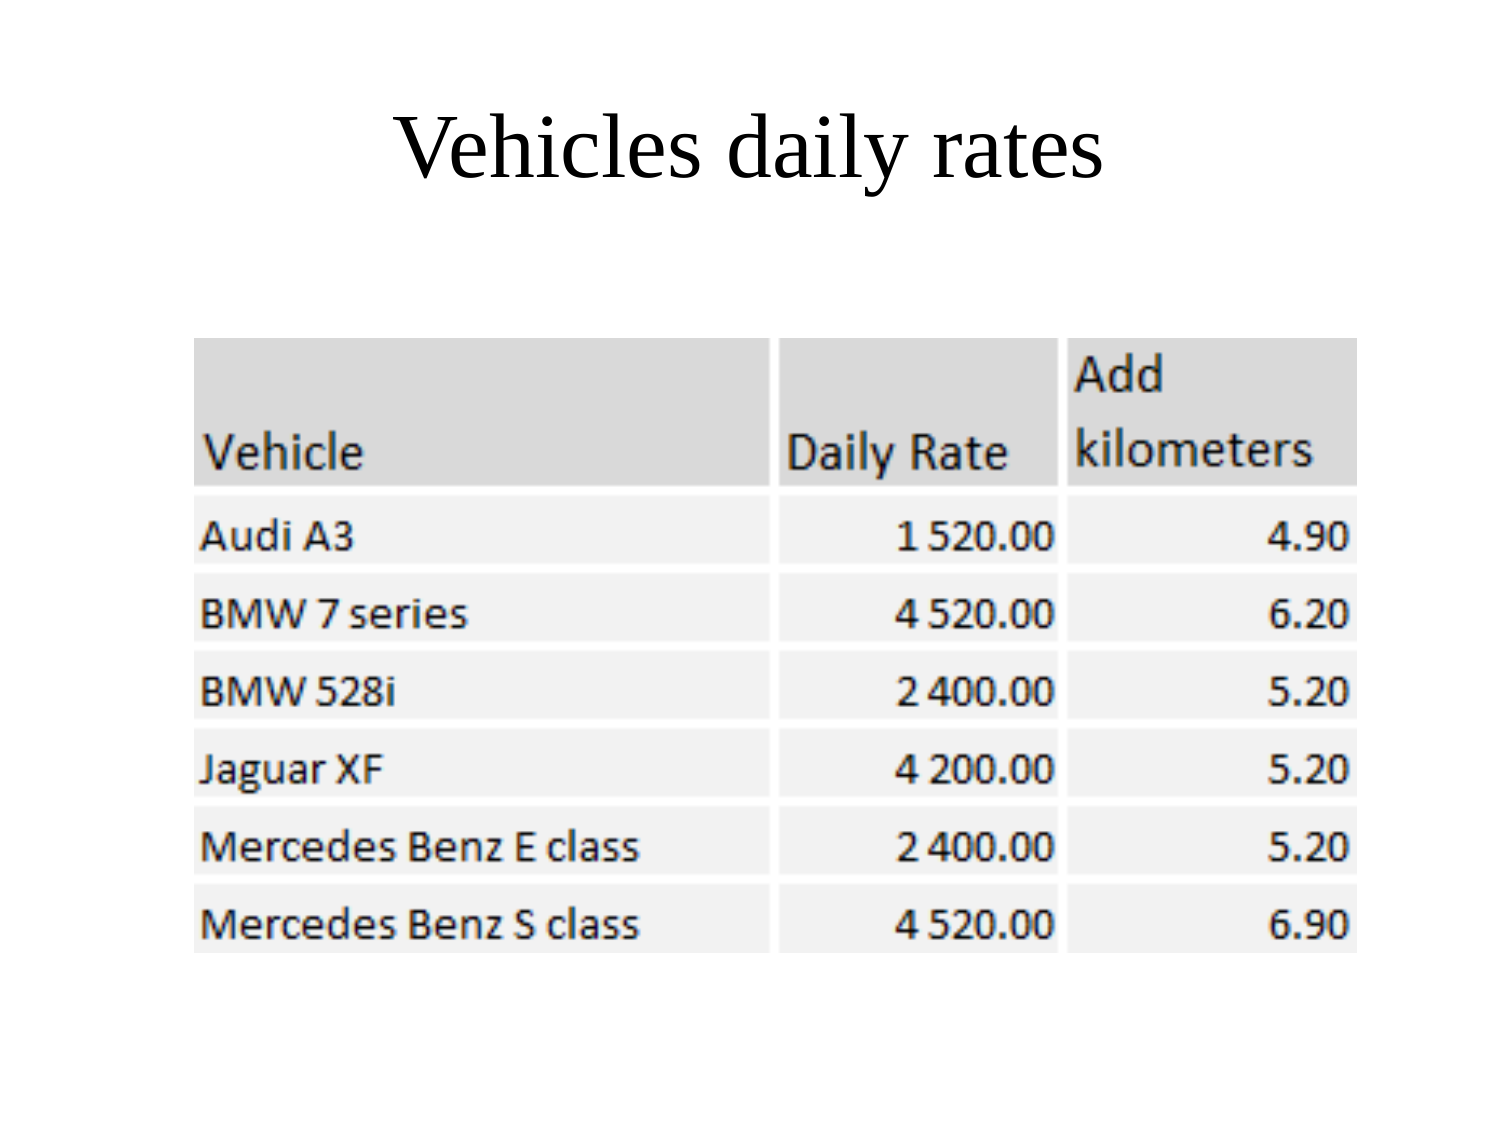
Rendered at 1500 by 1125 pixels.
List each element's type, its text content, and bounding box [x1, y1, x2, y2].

picture [194, 337, 1357, 954]
title Vehicles daily rates [75, 46, 1425, 235]
